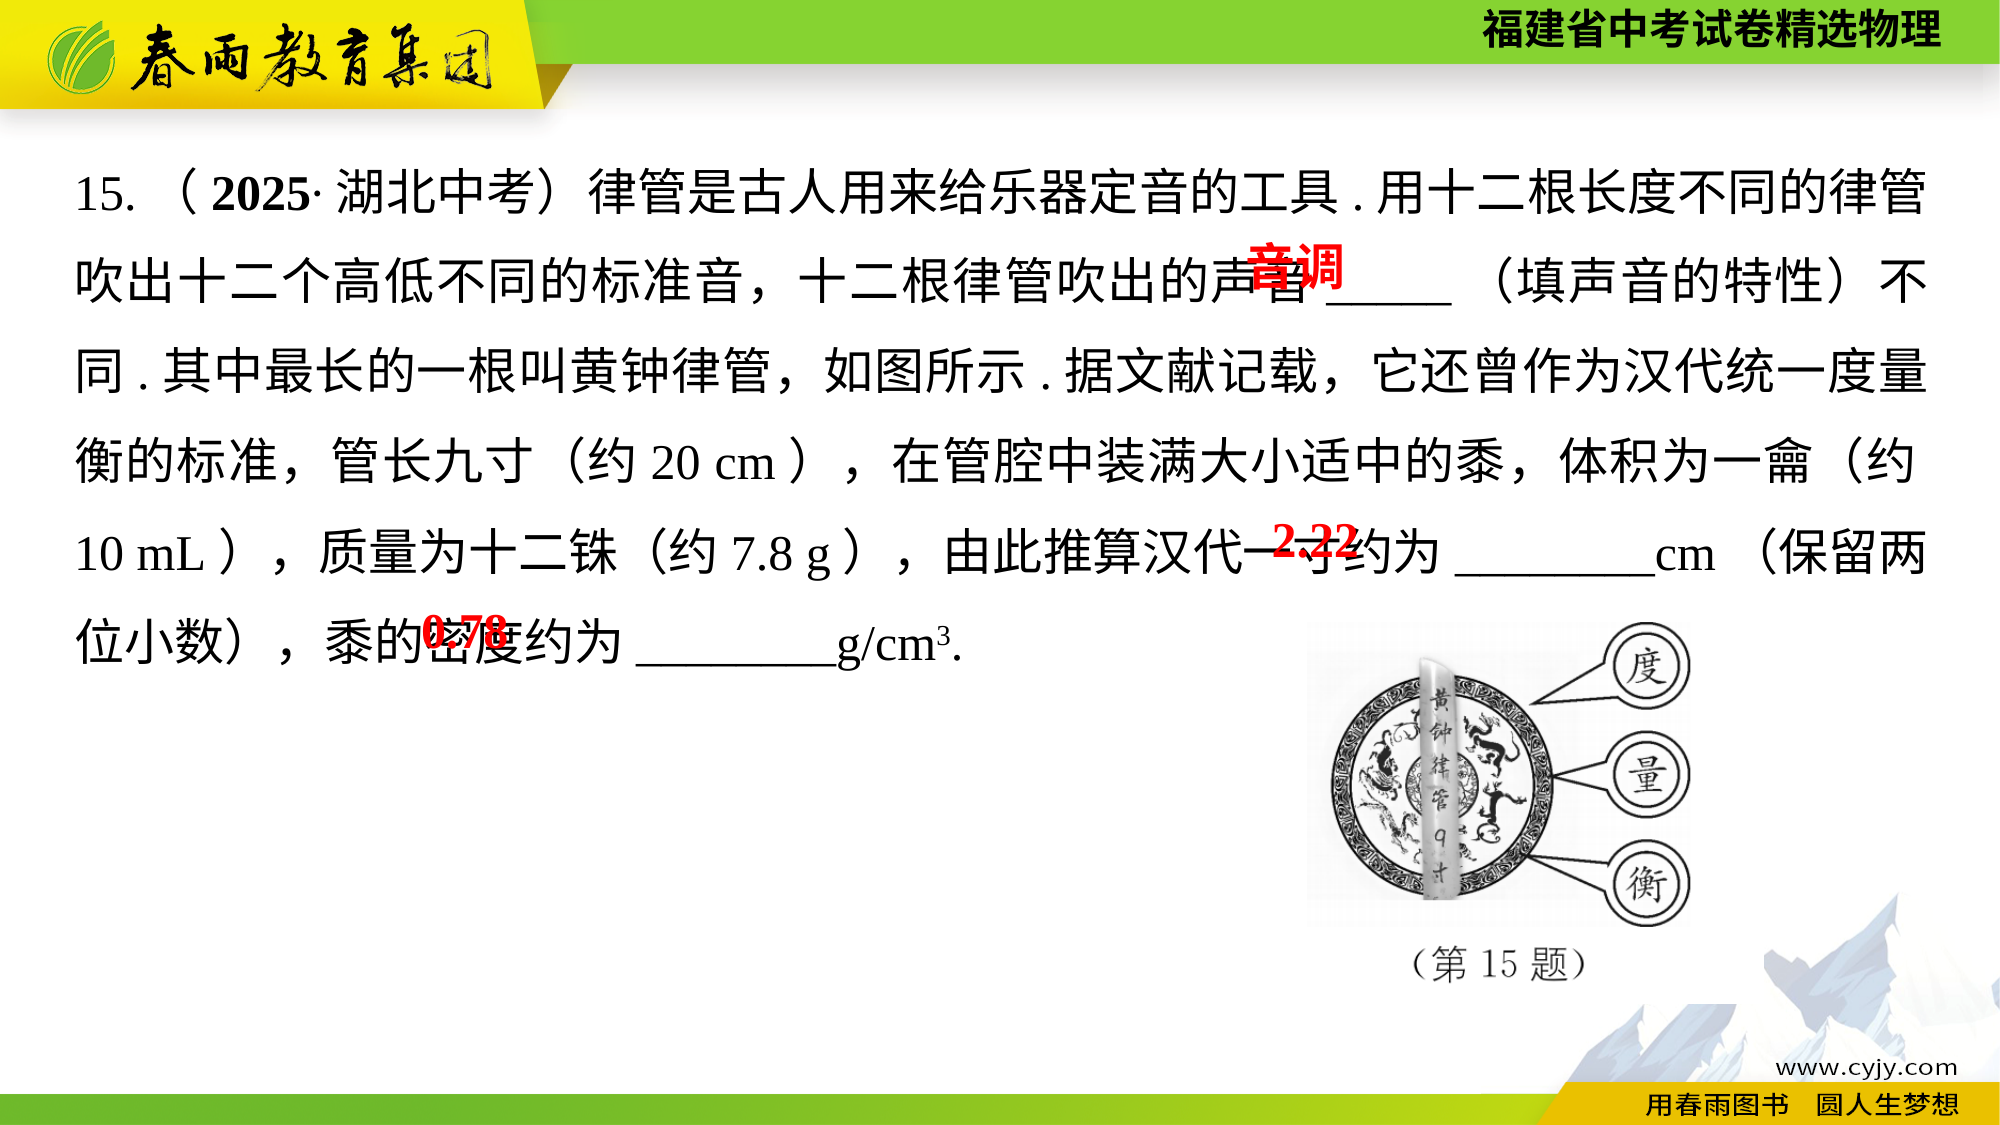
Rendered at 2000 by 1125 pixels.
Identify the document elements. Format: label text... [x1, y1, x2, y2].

text_box 0.78 [406, 590, 524, 666]
text_box 音调 [1230, 227, 1360, 303]
list 15.（2025∙湖北中考）律管是古人用来给乐器定音的工具.用十二根长度不同的律管吹出十二个高低不同的标准音，十二根律管吹出的声音_____（填声音的特性）不同.其中最长的一根叫黄钟律管，如图所示.据文献记载，它还曾作为汉代统一度量衡的标准，管长九寸（约20 cm），在管腔中装满大小适中的黍，体积为一龠（约10 mL），质量为十二铢（约7.8 g），由此推算汉代一寸约为________cm（保留两位小数），黍的密度约为________g/cm3. [59, 122, 1944, 683]
picture [0, 0, 2000, 1125]
text_box 2.22 [1256, 500, 1436, 575]
